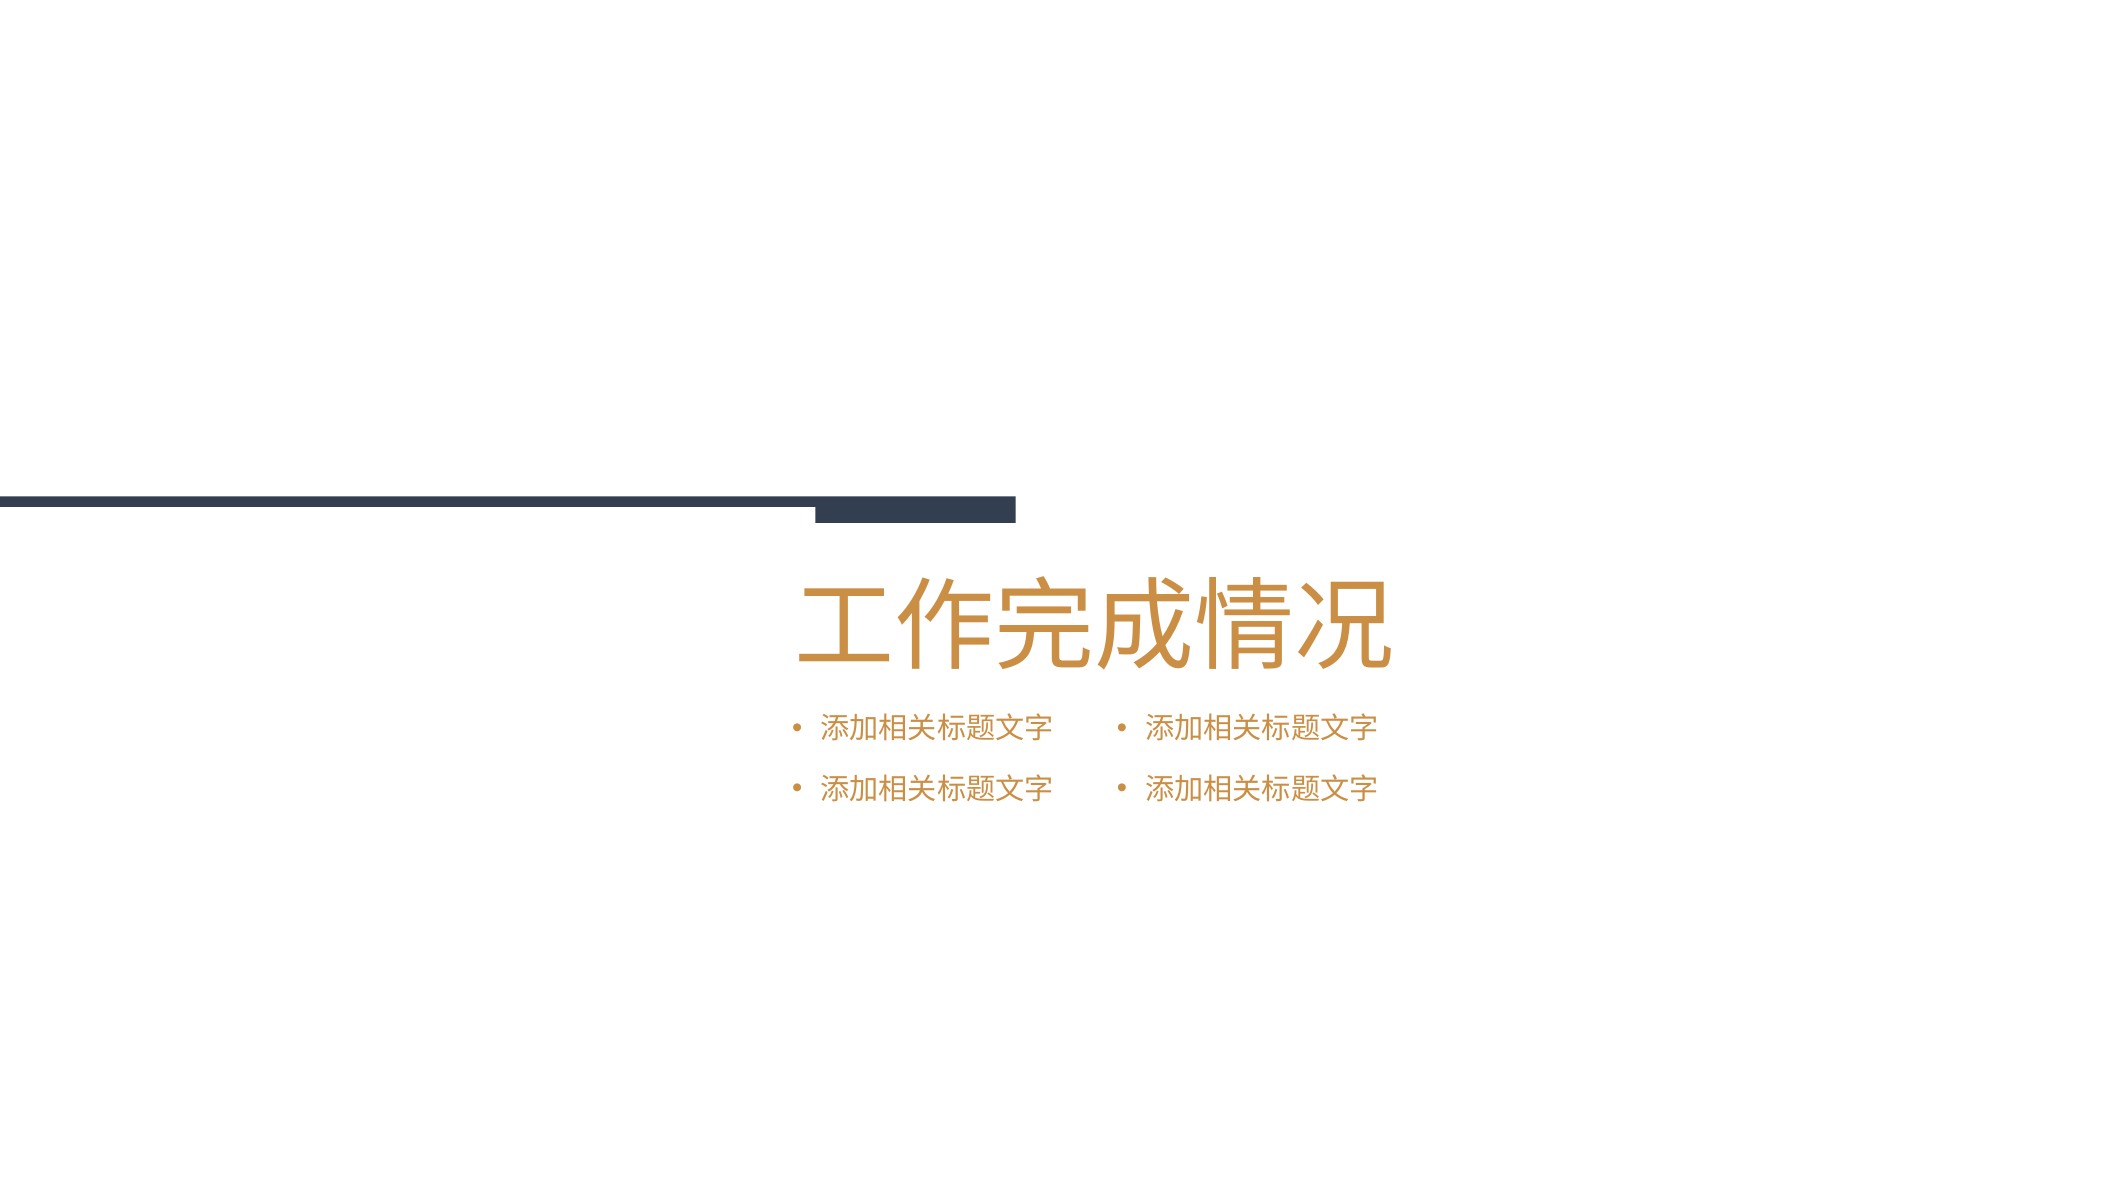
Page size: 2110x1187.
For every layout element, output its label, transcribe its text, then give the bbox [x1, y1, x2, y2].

text_box 添加相关标题文字 [1102, 762, 1508, 813]
text_box 添加相关标题文字 [1102, 702, 1508, 752]
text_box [0, 496, 1016, 523]
text_box 添加相关标题文字 [777, 762, 1102, 813]
text_box 工作完成情况 [794, 561, 1409, 682]
text_box 添加相关标题文字 [777, 702, 1102, 752]
